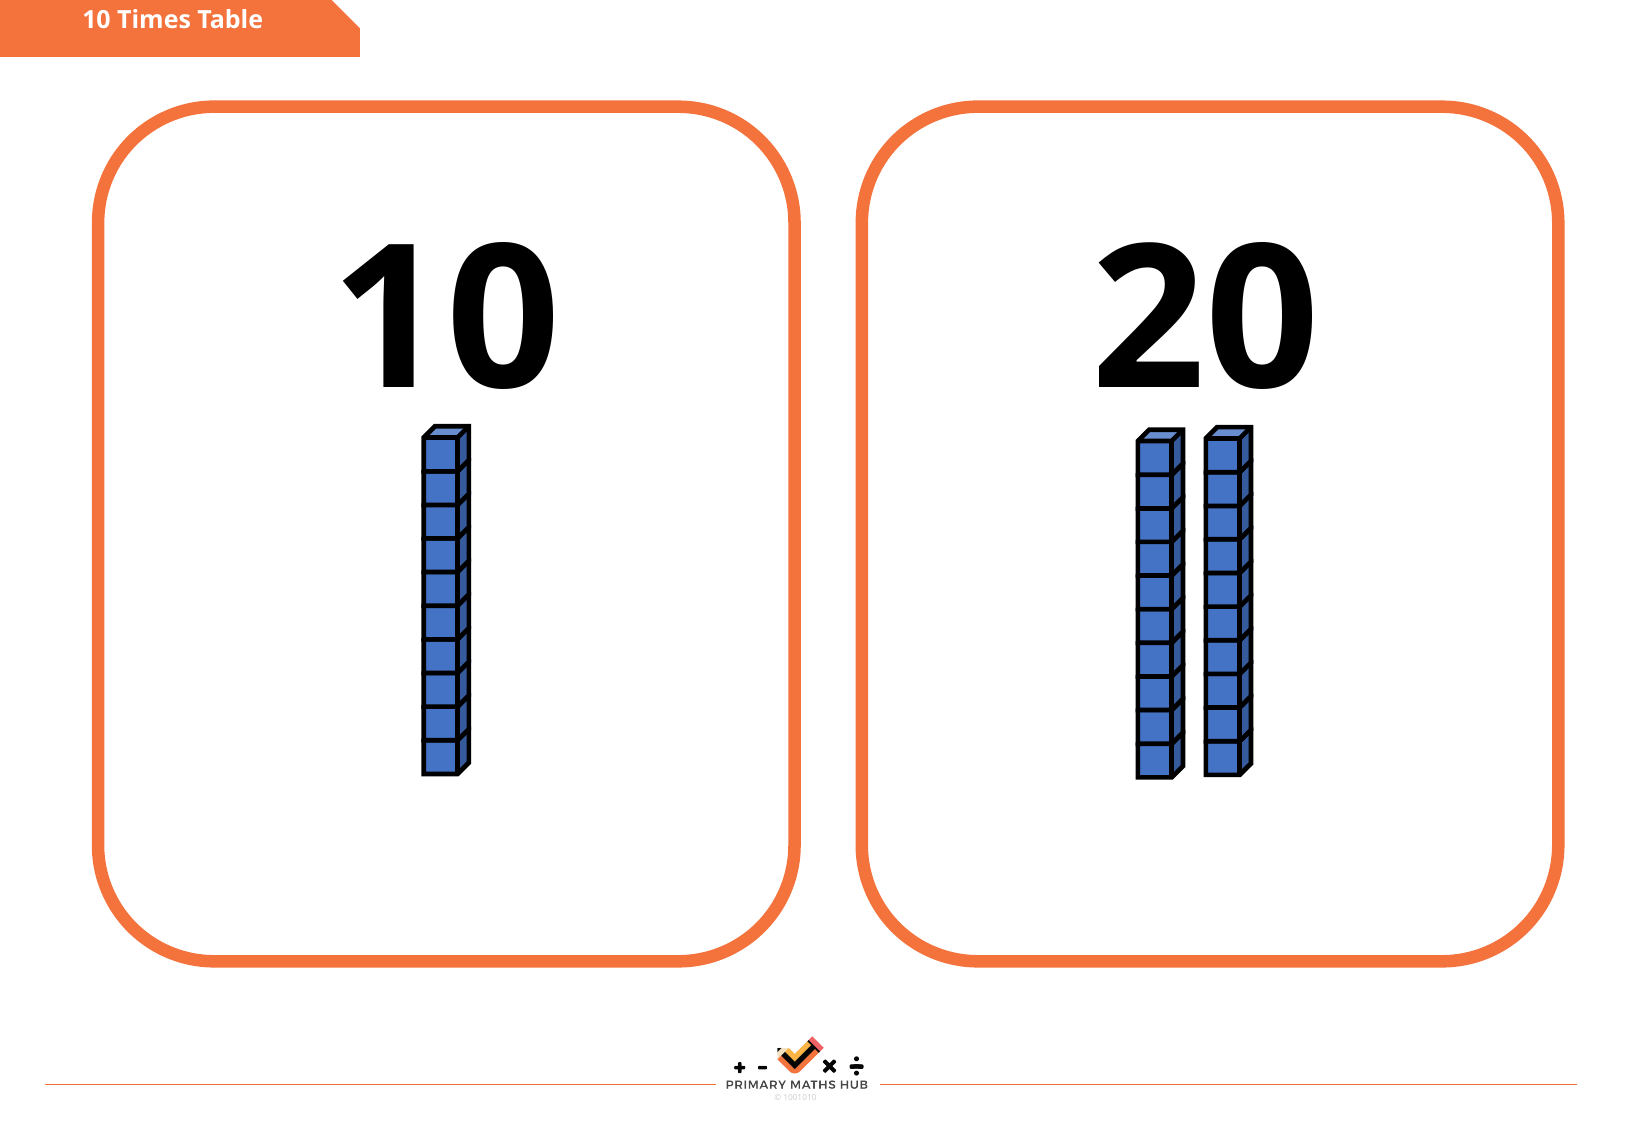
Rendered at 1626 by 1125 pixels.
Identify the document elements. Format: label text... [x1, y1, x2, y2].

text_box [96, 207, 796, 963]
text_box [1137, 429, 1183, 778]
text_box [860, 187, 1560, 963]
picture [722, 1034, 872, 1094]
text_box [869, 105, 1551, 179]
text_box 10 Times Table [0, 0, 361, 58]
text_box 20 [857, 179, 1554, 435]
text_box [105, 105, 788, 179]
text_box © 1001010 [720, 1084, 870, 1110]
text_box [1205, 427, 1251, 775]
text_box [423, 426, 469, 774]
text_box 10 [98, 179, 795, 435]
